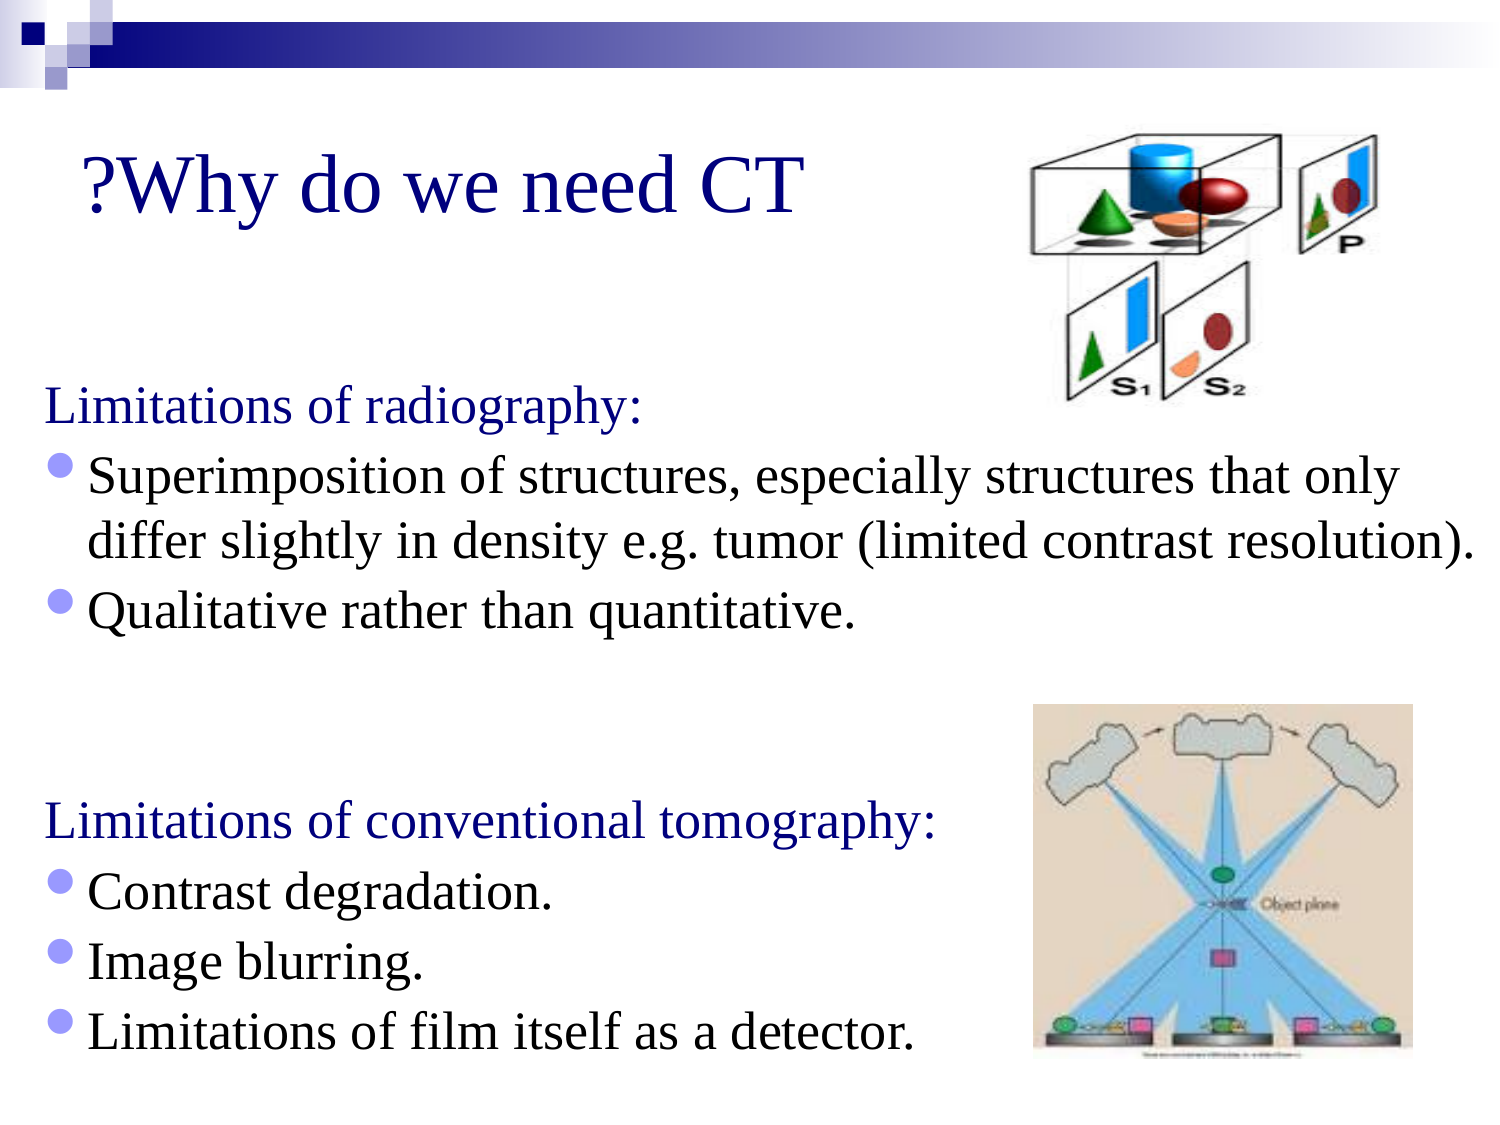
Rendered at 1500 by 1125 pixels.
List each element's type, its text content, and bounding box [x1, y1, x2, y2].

text_box Limitations of radiography: Superimposition of structures, especially structures that only differ slightly in density e.g. tumor (limited contrast resolution). Qualitative rather than quantitative. Limitations of conventional tomography: Contrast degradation. Image blurring. Limitations of film itself as a detector. [29, 361, 1500, 1068]
picture [1009, 113, 1400, 421]
title Why do we need CT? [64, 66, 1416, 292]
picture [1033, 703, 1414, 1059]
